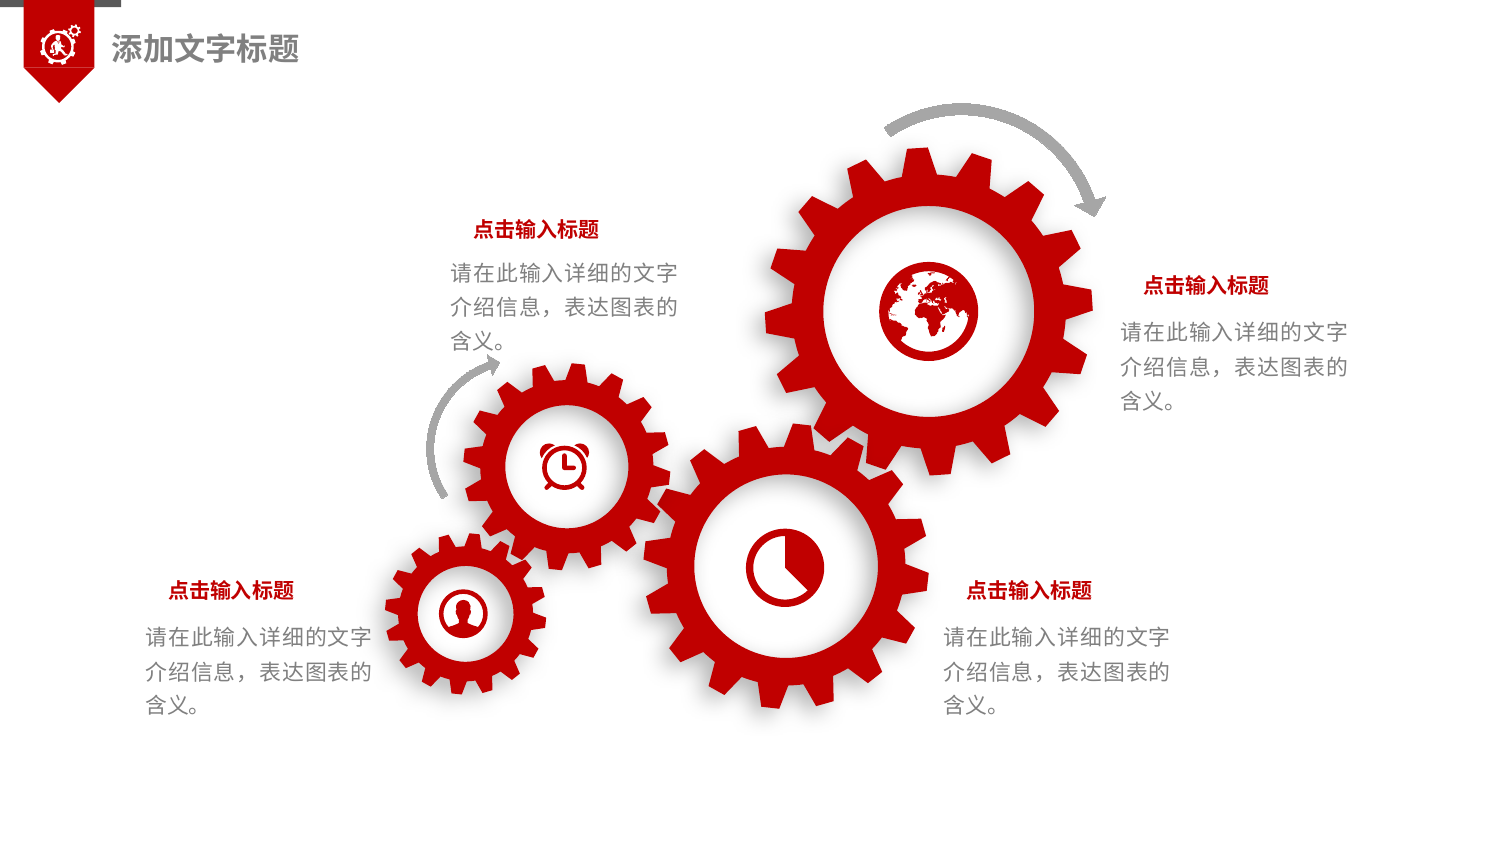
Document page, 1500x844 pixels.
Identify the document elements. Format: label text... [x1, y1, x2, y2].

text_box [763, 194, 1061, 477]
text_box [0, 0, 23, 8]
text_box [388, 538, 548, 696]
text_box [1105, 264, 1363, 422]
text_box [438, 589, 488, 639]
text_box [95, 0, 122, 8]
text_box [23, 0, 95, 104]
text_box [642, 422, 928, 710]
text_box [822, 105, 1105, 383]
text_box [435, 209, 693, 363]
text_box 添加文字标题 [103, 24, 343, 71]
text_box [130, 570, 388, 727]
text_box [928, 570, 1186, 727]
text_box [426, 357, 609, 538]
text_box [745, 528, 825, 607]
text_box [511, 372, 672, 572]
